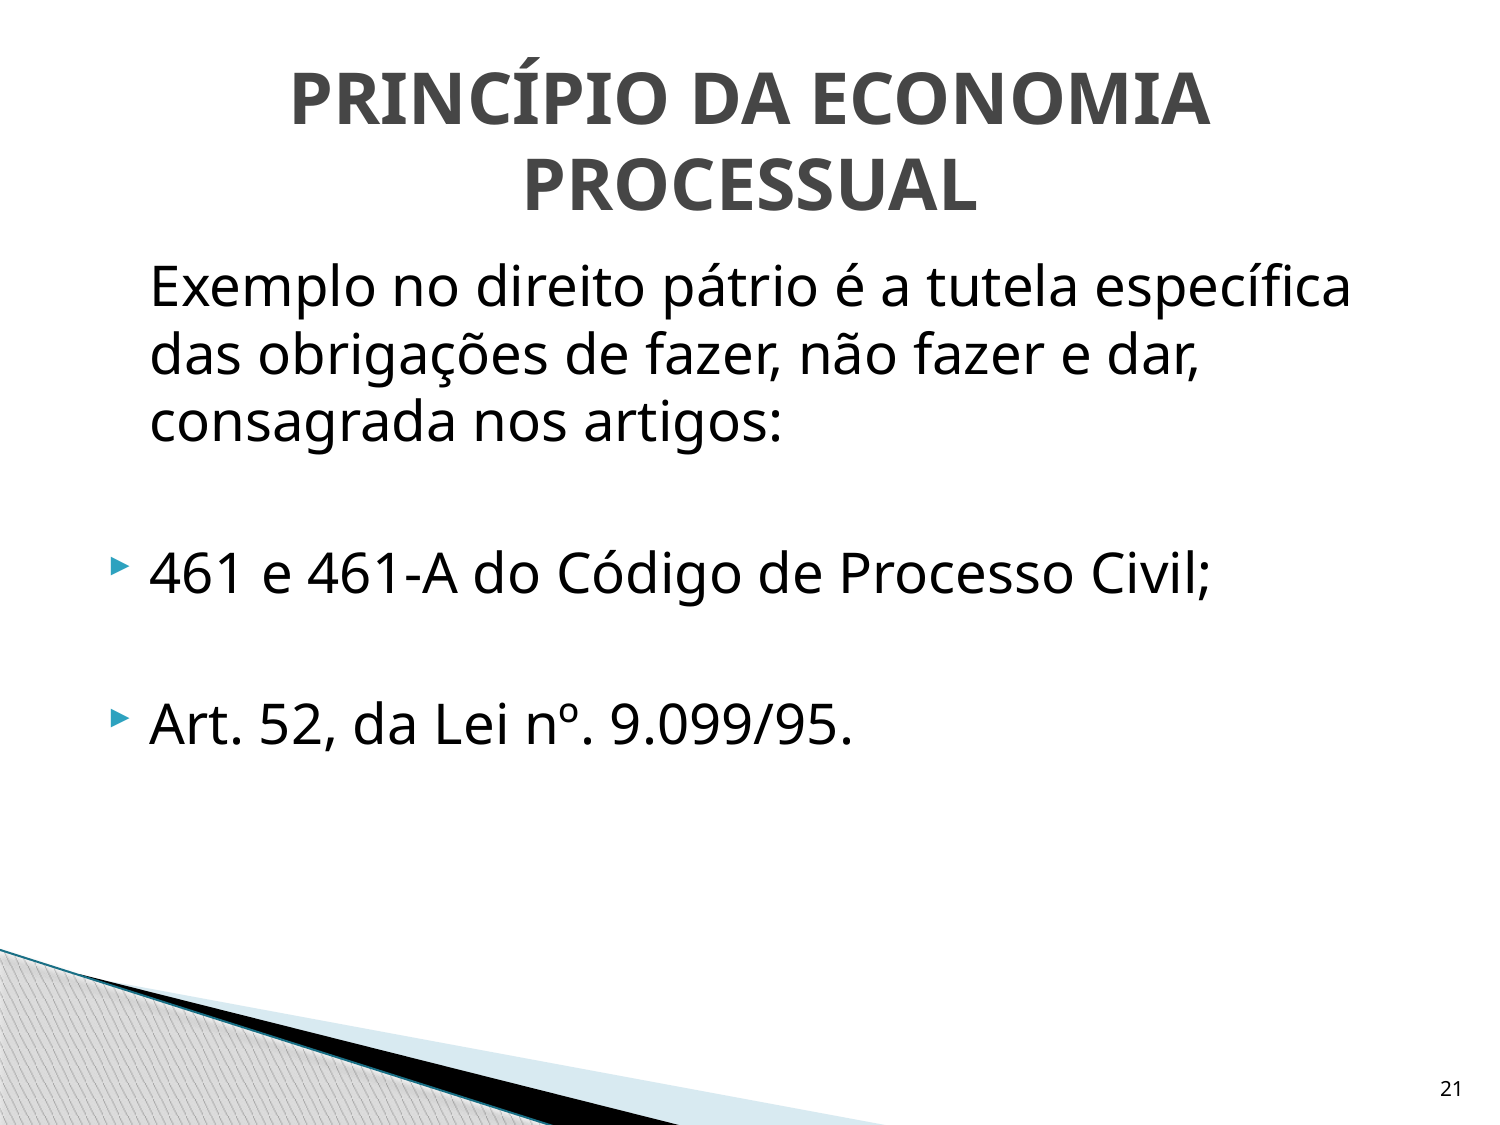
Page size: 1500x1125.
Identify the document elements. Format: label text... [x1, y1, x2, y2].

list Exemplo no direito pátrio é a tutela específica das obrigações de fazer, não fazer e dar, consagrada nos artigos: 461 e 461-A do Código de Processo Civil; Art. 52, da Lei nº. 9.099/95. [75, 243, 1425, 986]
title PRINCÍPIO DA ECONOMIA PROCESSUAL [75, 45, 1425, 233]
slide_number 21 [1418, 1051, 1479, 1112]
